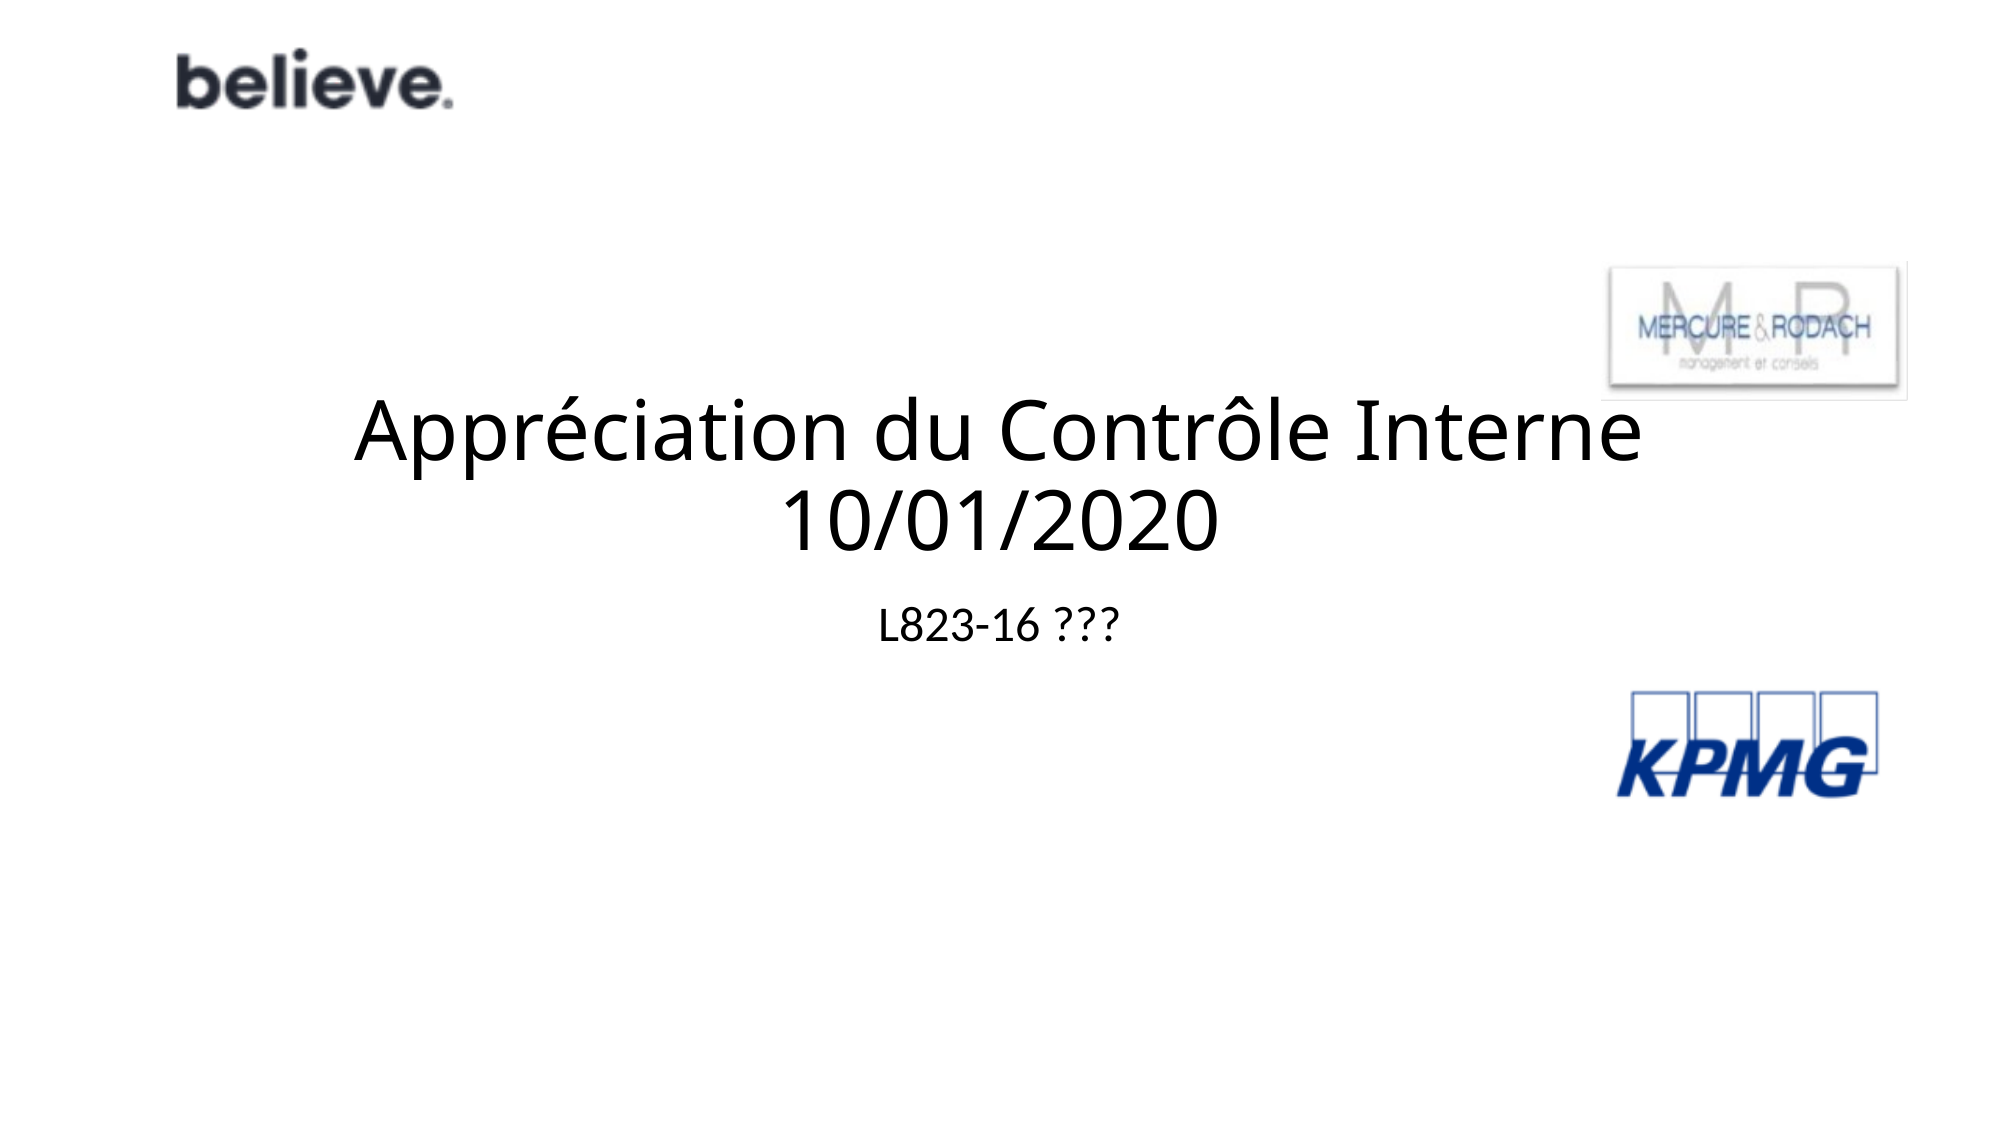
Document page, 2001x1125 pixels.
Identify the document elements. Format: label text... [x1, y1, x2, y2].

picture [1601, 261, 1909, 402]
picture [175, 46, 457, 113]
title Appréciation du Contrôle Interne 10/01/2020 [249, 184, 1750, 576]
subtitle L823-16 ??? [249, 590, 1750, 863]
picture [1601, 682, 1910, 812]
